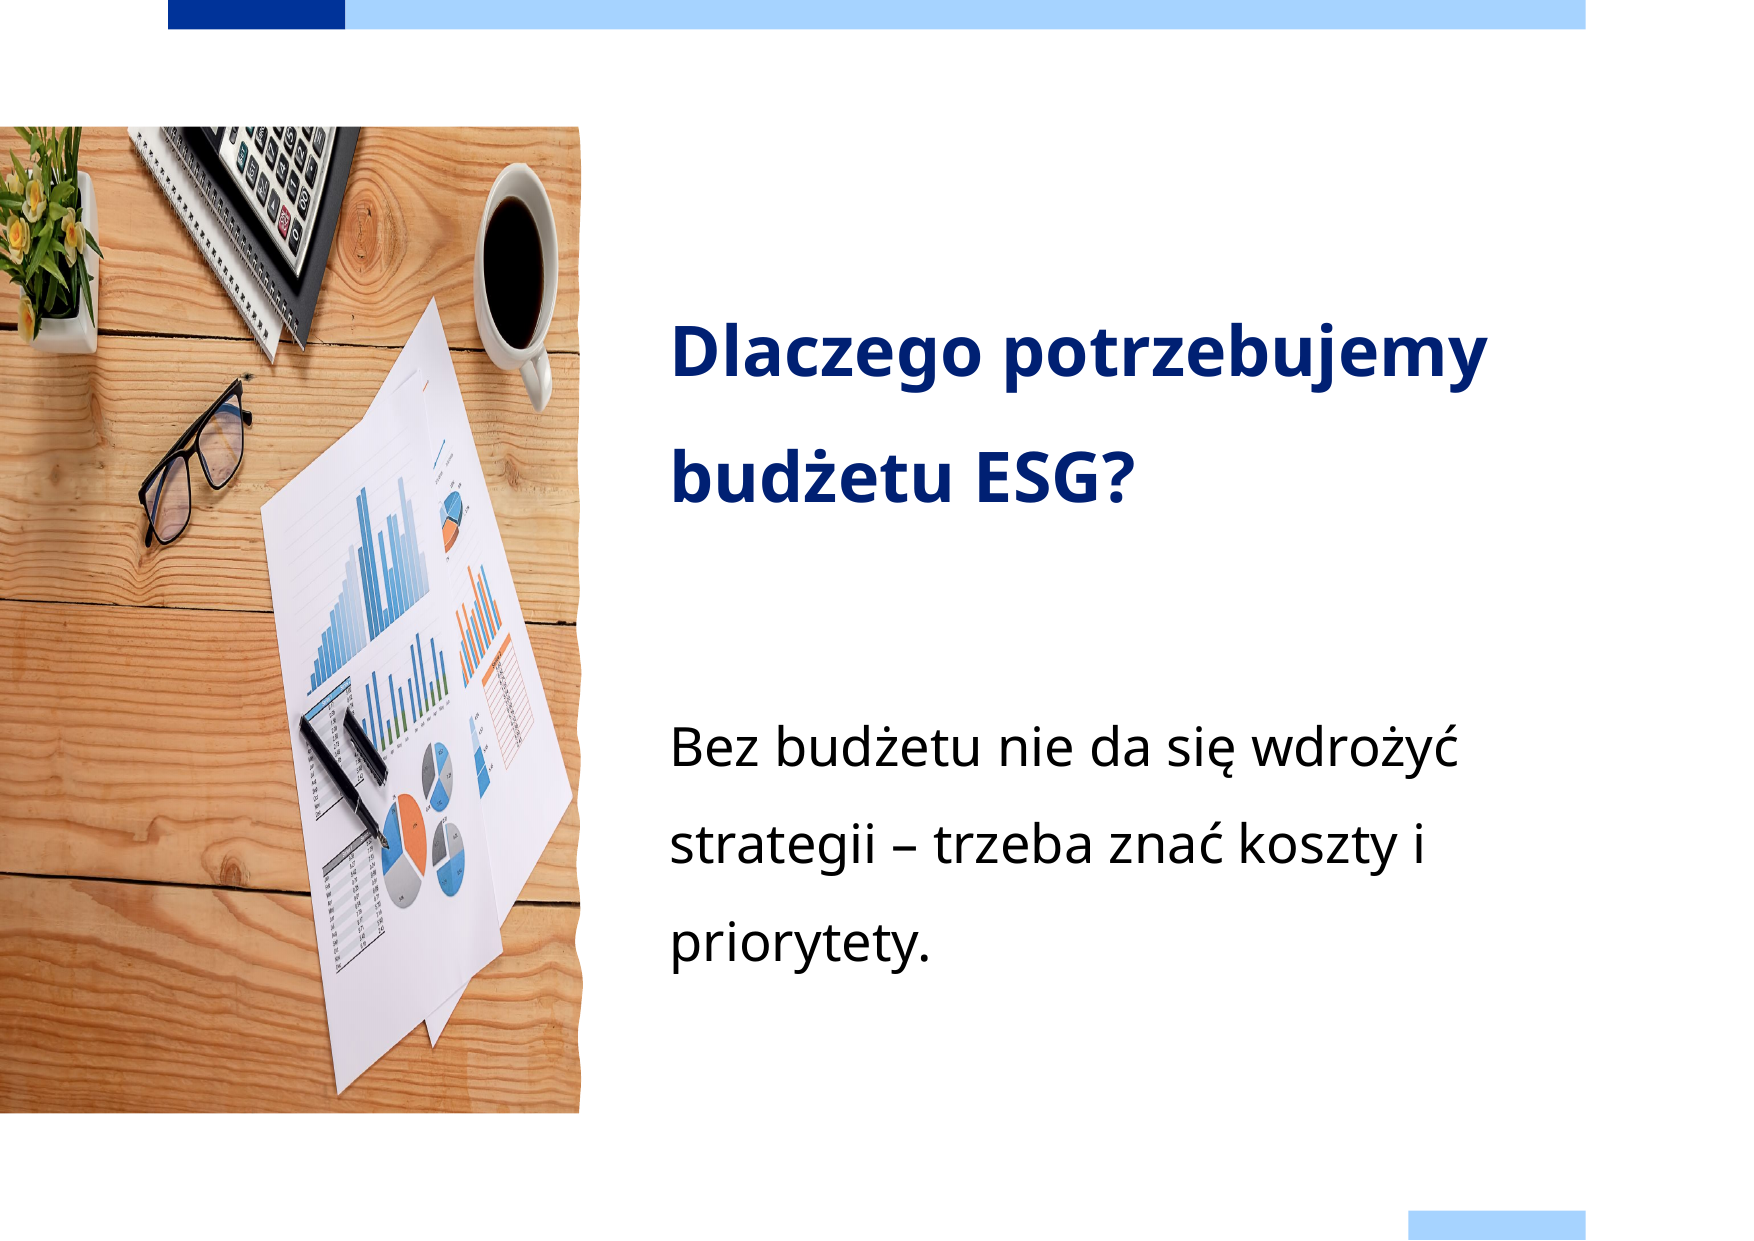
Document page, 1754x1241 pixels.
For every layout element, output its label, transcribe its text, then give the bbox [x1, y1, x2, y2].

picture [0, 126, 583, 1114]
list Bez budżetu nie da się wdrożyć strategii – trzeba znać koszty i priorytety. [669, 679, 1662, 1018]
title Dlaczego potrzebujemy budżetu ESG? [669, 259, 1662, 517]
